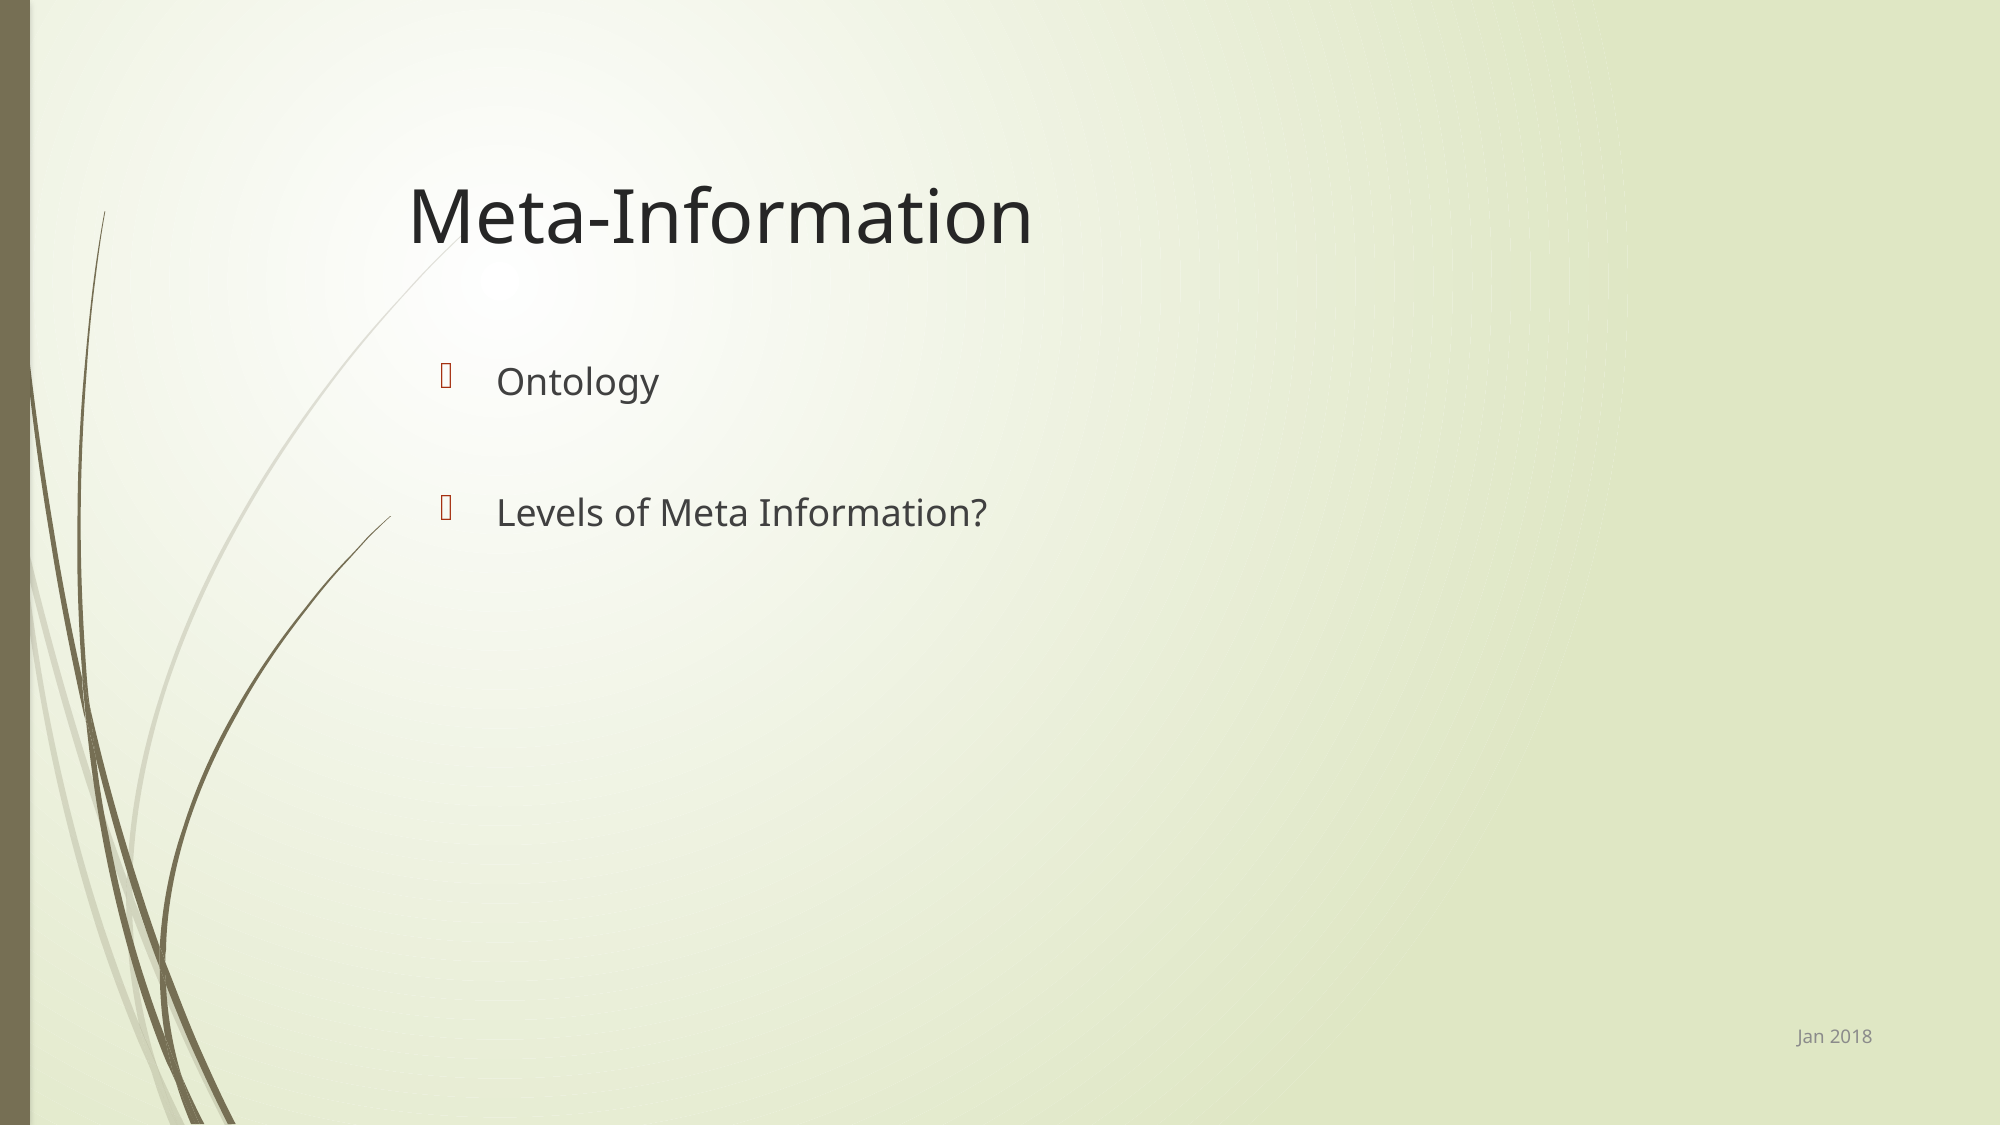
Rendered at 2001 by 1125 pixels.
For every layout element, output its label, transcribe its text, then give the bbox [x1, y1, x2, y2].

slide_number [1699, 1005, 1888, 1067]
title Meta-Information [392, 141, 1732, 267]
list Ontology Levels of Meta Information? [424, 350, 1888, 988]
